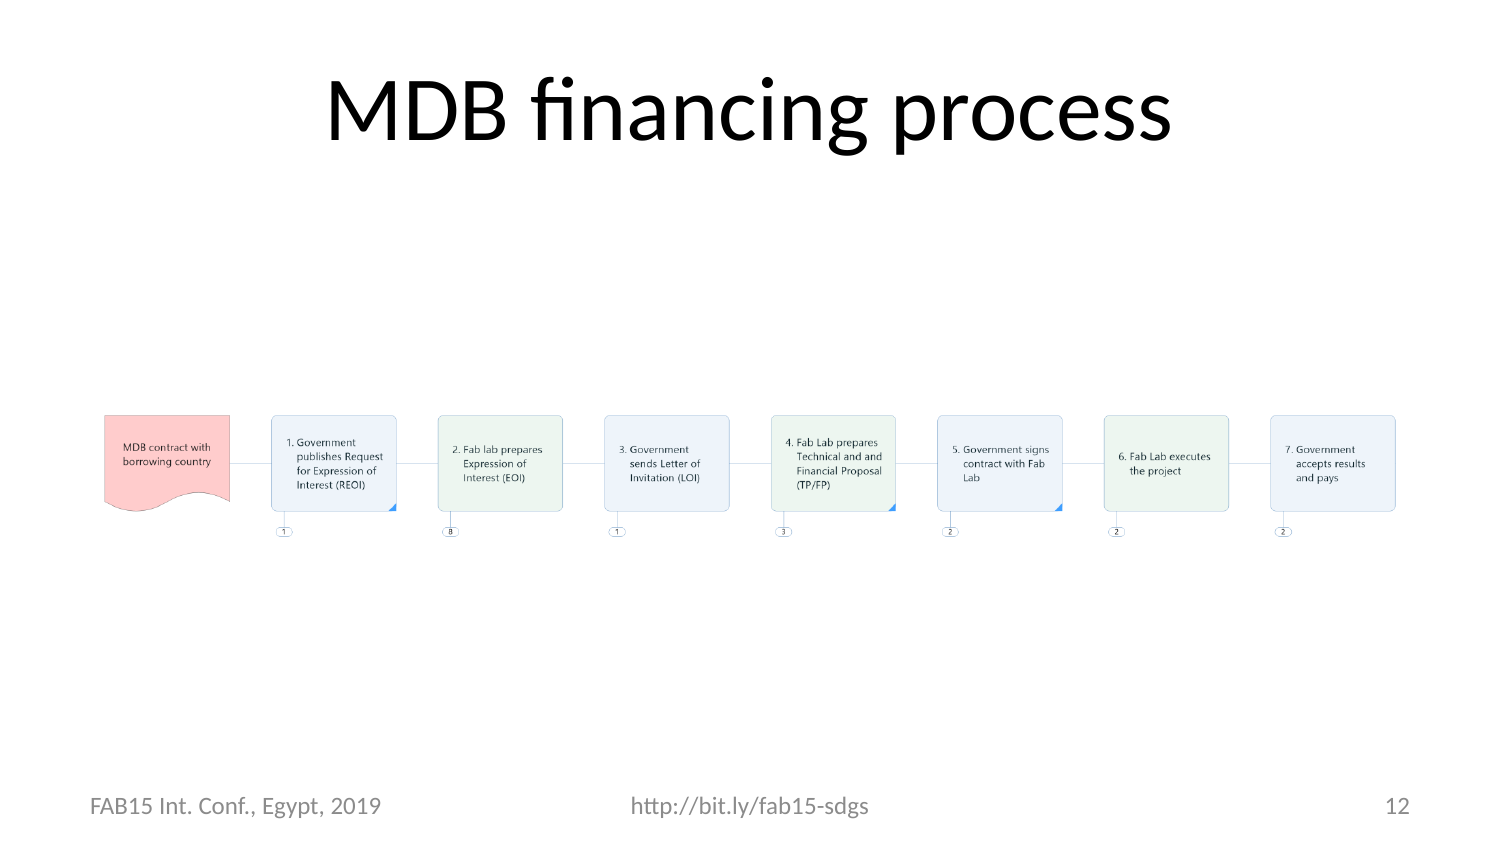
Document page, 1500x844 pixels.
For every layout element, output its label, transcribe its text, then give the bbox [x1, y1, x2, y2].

slide_number FAB15 Int. Conf., Egypt, 2019 [75, 782, 425, 827]
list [74, 384, 1426, 566]
slide_number 12 [1074, 782, 1425, 827]
footer http://bit.ly/fab15-sdgs [512, 782, 988, 827]
title MDB financing process [75, 33, 1425, 175]
